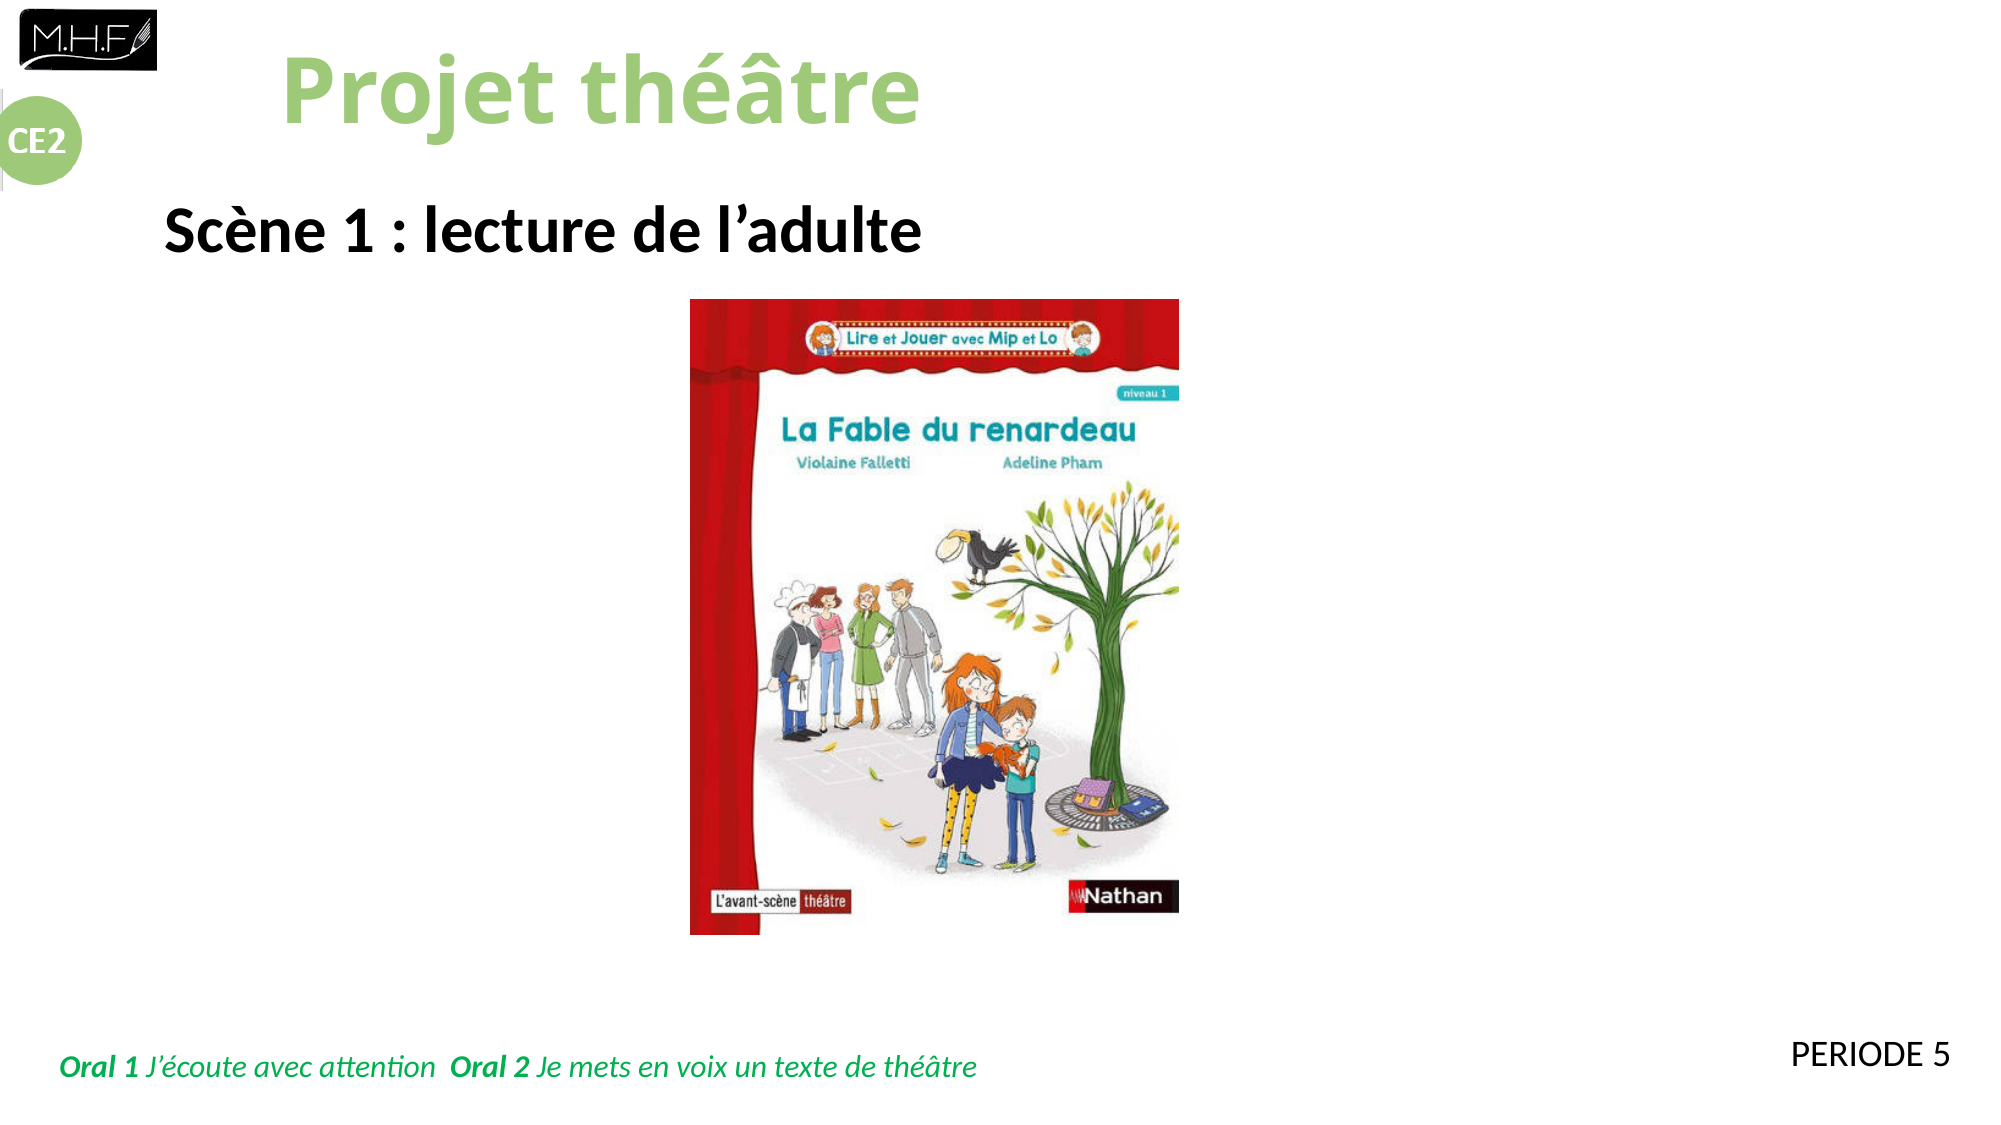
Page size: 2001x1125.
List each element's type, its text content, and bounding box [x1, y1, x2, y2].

text_box PERIODE 5 [1362, 1021, 1967, 1082]
picture [690, 299, 1179, 935]
picture [0, 89, 87, 192]
text_box Scène 1 : lecture de l’adulte [150, 187, 1000, 275]
picture [16, 7, 157, 74]
title Projet théâtre [241, 20, 1877, 169]
text_box Oral 1 J’écoute avec attention Oral 2 Je mets en voix un texte de théâtre [44, 1038, 1346, 1092]
